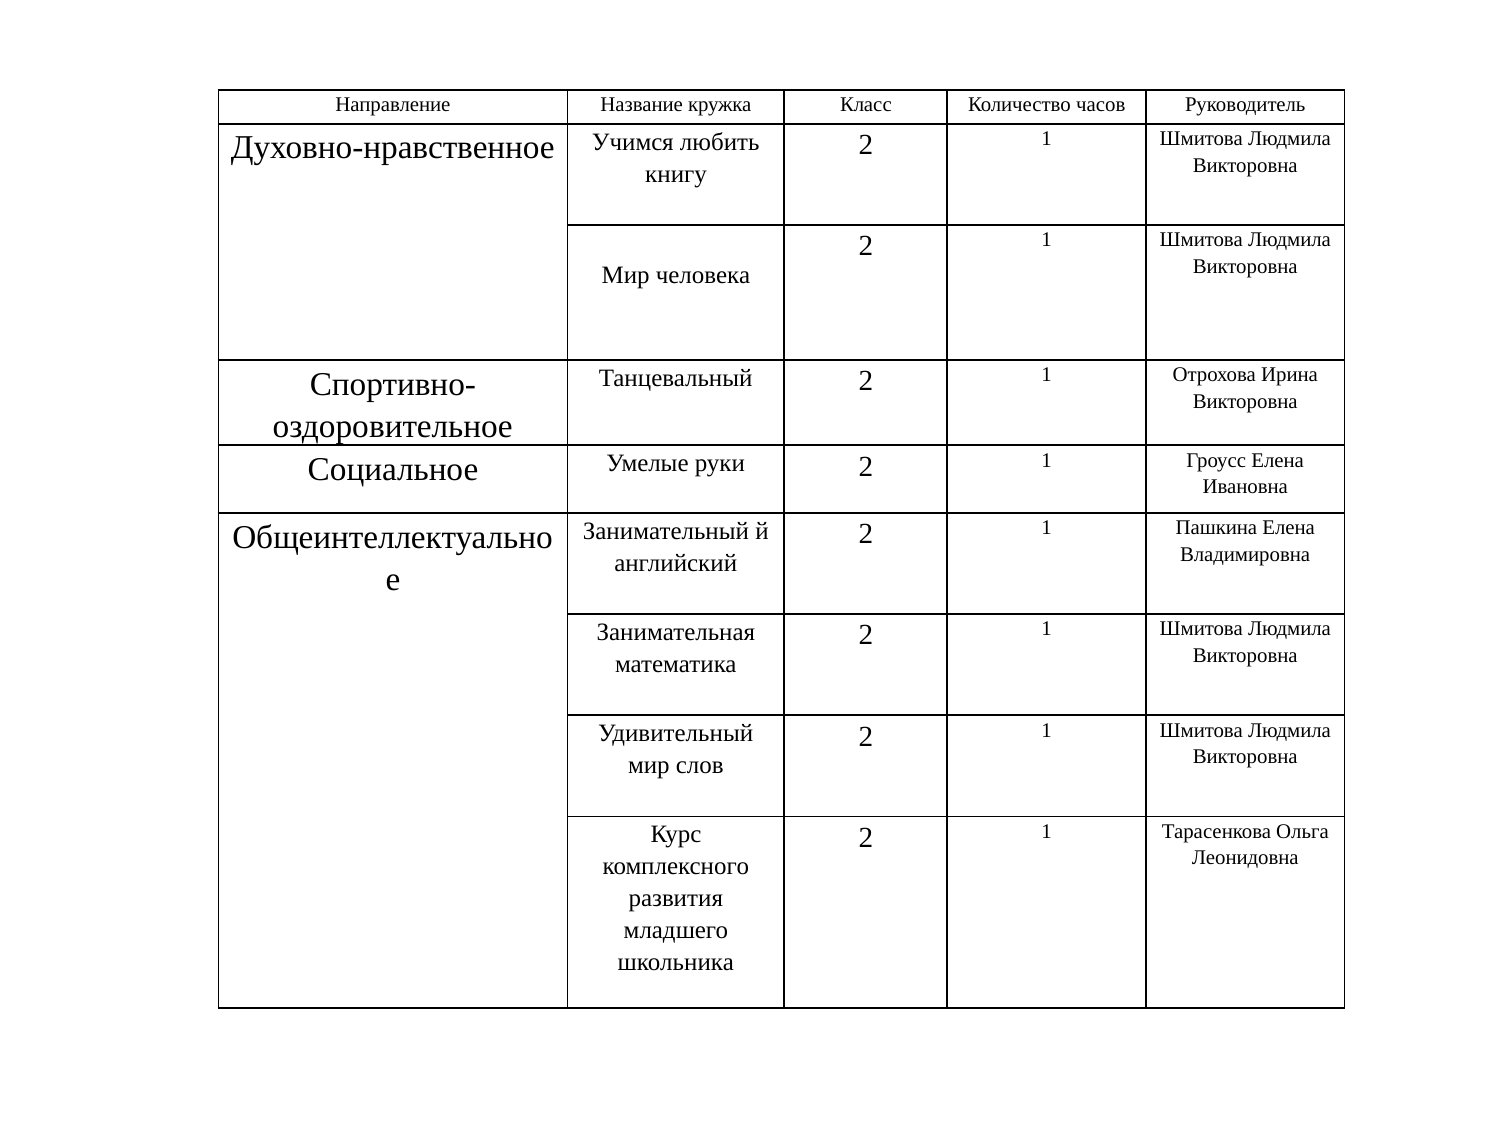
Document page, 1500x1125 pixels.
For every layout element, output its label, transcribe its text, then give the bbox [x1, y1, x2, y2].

table_cell Шмитова Людмила Викторовна [1147, 716, 1344, 816]
table_cell Мир человека [568, 226, 783, 359]
table_cell 1 [948, 125, 1145, 224]
table_cell Танцевальный [568, 361, 783, 444]
table_cell 1 [948, 817, 1145, 1007]
table_header Направление [219, 91, 567, 123]
table_cell 2 [785, 615, 946, 714]
table_cell 2 [785, 817, 946, 1007]
table_cell 2 [785, 361, 946, 444]
table_cell 2 [785, 716, 946, 816]
table_cell 1 [948, 446, 1145, 512]
table_cell 1 [948, 226, 1145, 359]
table_cell 1 [948, 361, 1145, 444]
table_cell Отрохова Ирина Викторовна [1147, 361, 1344, 444]
table_cell Социальное [219, 446, 567, 512]
table_cell Курс комплексного развития младшего школьника [568, 817, 783, 1007]
table_cell 1 [948, 514, 1145, 613]
table_cell 2 [785, 226, 946, 359]
table_header Класс [785, 91, 946, 123]
table_cell Шмитова Людмила Викторовна [1147, 226, 1344, 359]
table_cell 2 [785, 514, 946, 613]
table_cell Духовно-нравственное [219, 125, 567, 359]
table_cell Удивительный мир слов [568, 716, 783, 816]
table_cell Пашкина Елена Владимировна [1147, 514, 1344, 613]
table_cell Тарасенкова Ольга Леонидовна [1147, 817, 1344, 1007]
table_cell 1 [948, 716, 1145, 816]
table_cell Общеинтеллектуальное [219, 514, 567, 1007]
table_cell 2 [785, 125, 946, 224]
table_cell Умелые руки [568, 446, 783, 512]
table_header Название кружка [568, 91, 783, 123]
table_cell 1 [948, 615, 1145, 714]
table_header Количество часов [948, 91, 1145, 123]
table_cell Занимательный й английский [568, 514, 783, 613]
table_header Руководитель [1147, 91, 1344, 123]
table_cell Занимательная математика [568, 615, 783, 714]
table_cell Шмитова Людмила Викторовна [1147, 615, 1344, 714]
table_cell 2 [785, 446, 946, 512]
table_cell Спортивно-оздоровительное [219, 361, 567, 444]
table_cell Гроусс Елена Ивановна [1147, 446, 1344, 512]
table_cell Шмитова Людмила Викторовна [1147, 125, 1344, 224]
table_cell Учимся любить книгу [568, 125, 783, 224]
